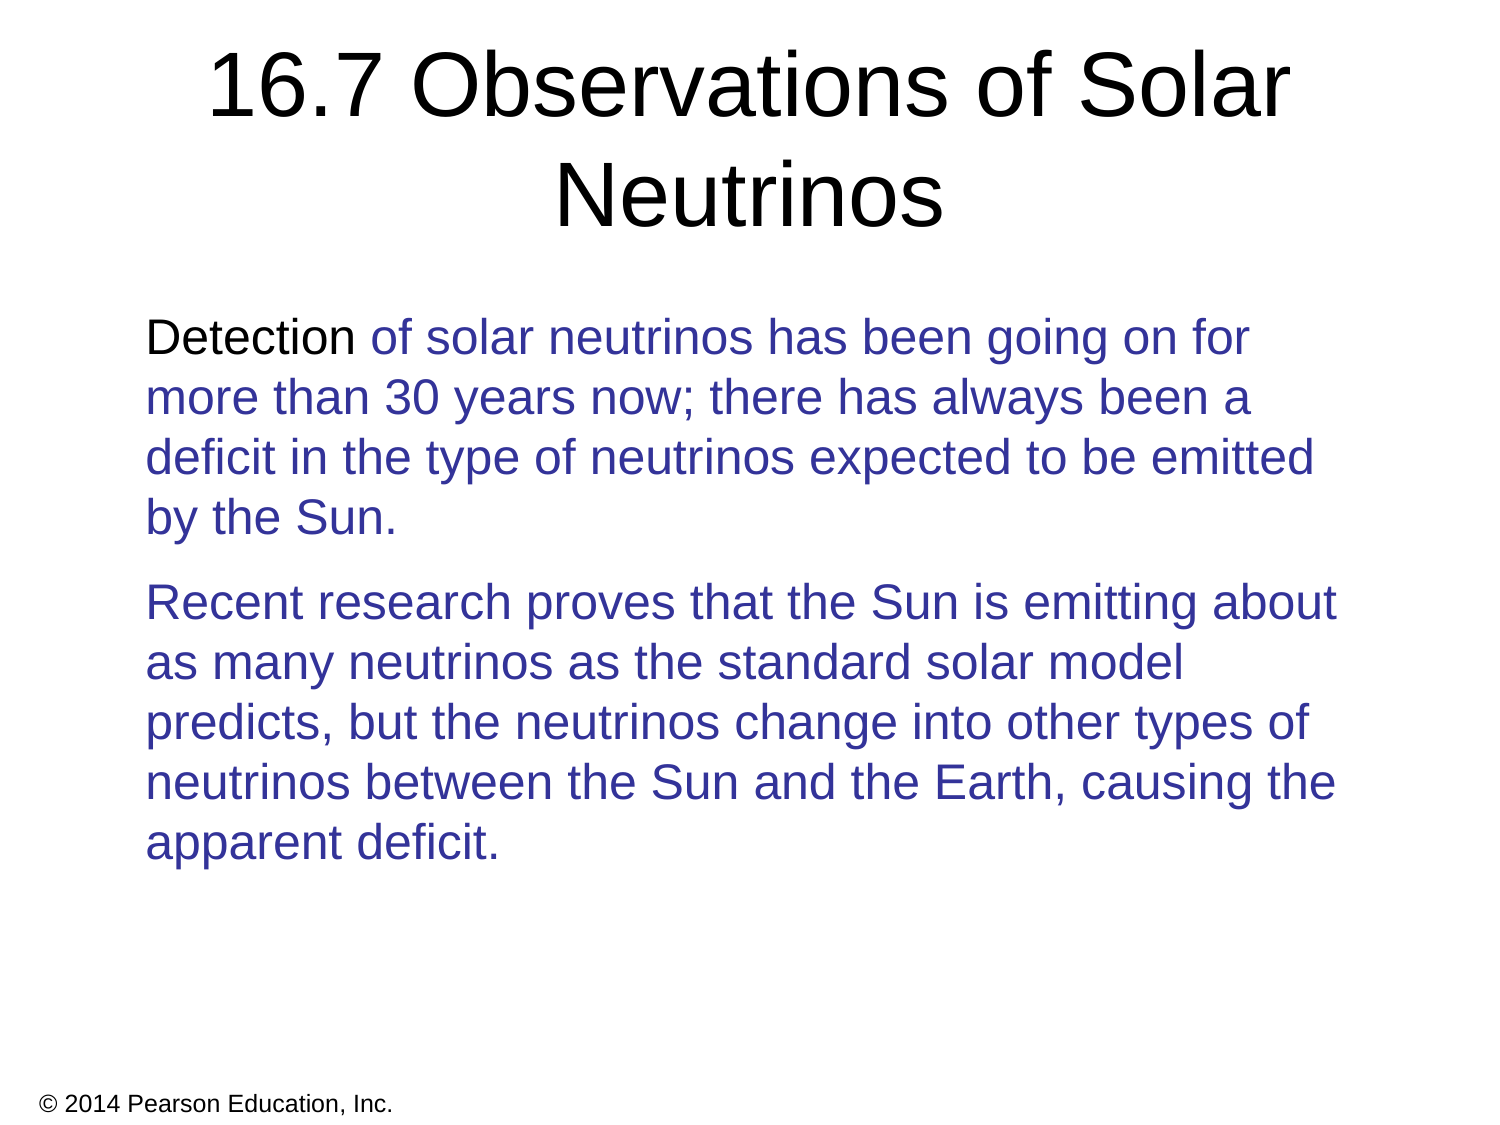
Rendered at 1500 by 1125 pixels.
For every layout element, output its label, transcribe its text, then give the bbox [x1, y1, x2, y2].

title 16.7 Observations of Solar Neutrinos [112, 41, 1388, 229]
text_box Detection of solar neutrinos has been going on for more than 30 years now; there has always been a deficit in the type of neutrinos expected to be emitted by the Sun. Recent research proves that the Sun is emitting about as many neutrinos as the standard solar model predicts, but the neutrinos change into other types of neutrinos between the Sun and the Earth, causing the apparent deficit. [130, 297, 1369, 878]
